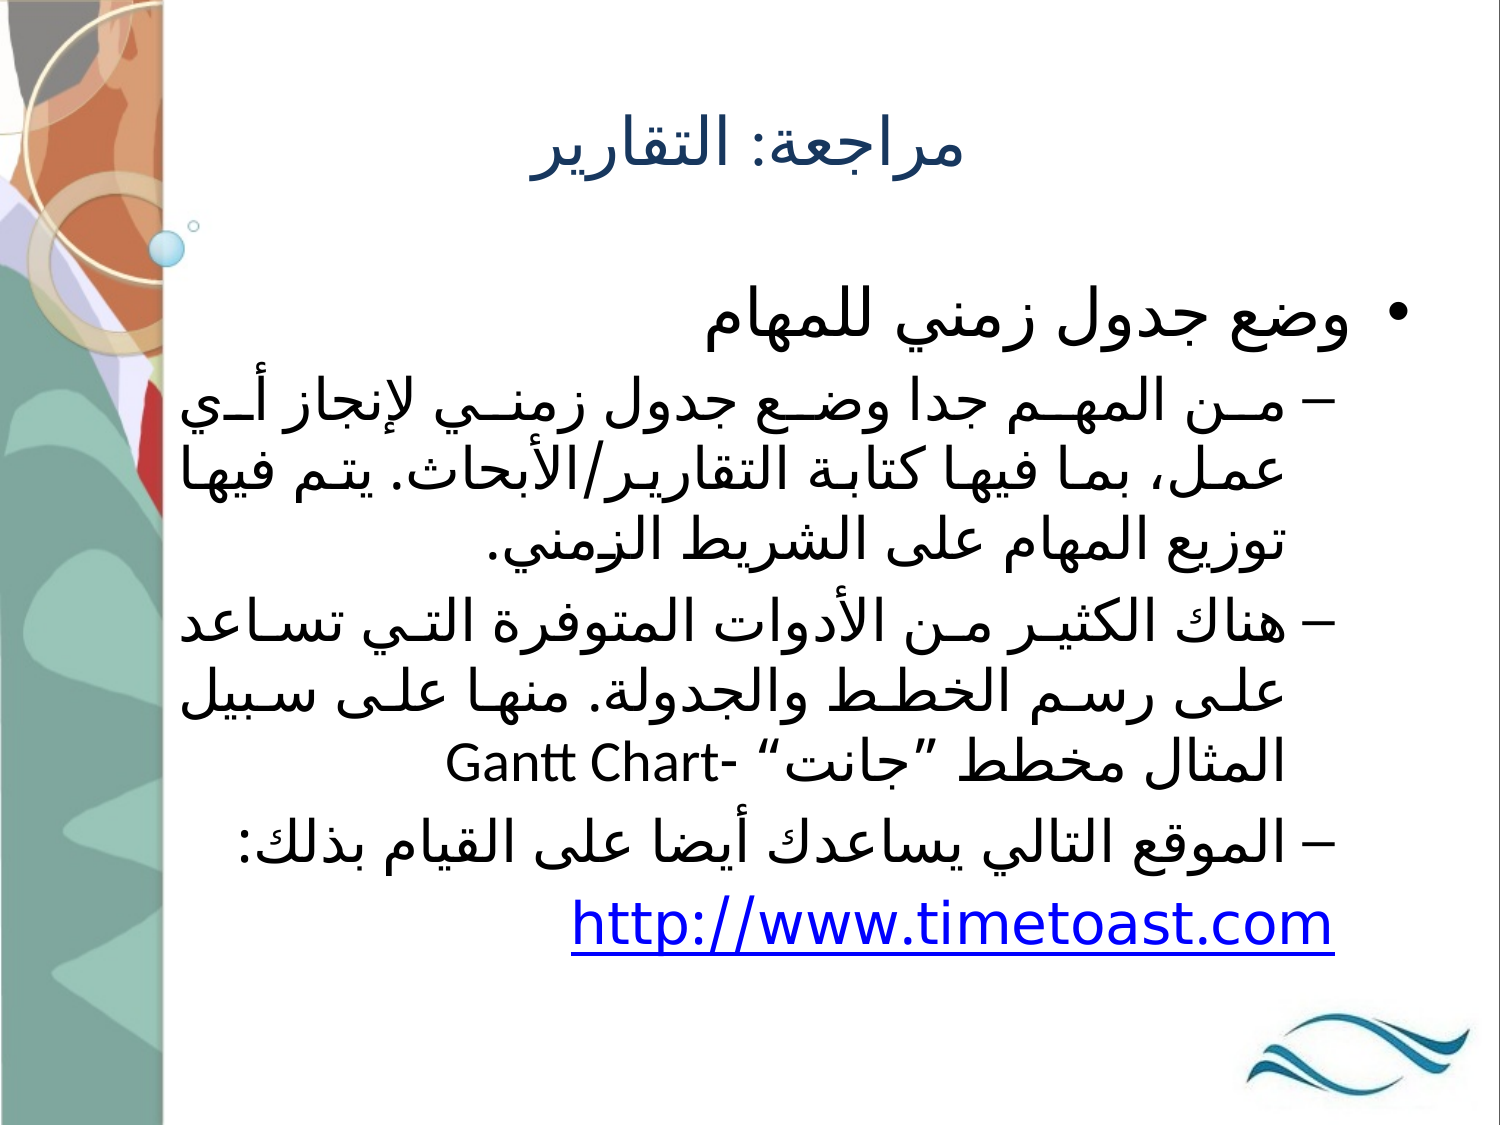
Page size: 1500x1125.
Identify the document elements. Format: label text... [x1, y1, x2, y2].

list وضع جدول زمني للمهام من المهم جدا وضع جدول زمني لإنجاز أي عمل، بما فيها كتابة التقارير/الأبحاث. يتم فيها توزيع المهام على الشريط الزمني. هناك الكثير من الأدوات المتوفرة التي تساعد على رسم الخطط والجدولة. منها على سبيل المثال مخطط ”جانت“ -Gantt Chart الموقع التالي يساعدك أيضا على القيام بذلك: http://www.timetoast.com [164, 262, 1425, 1005]
title مراجعة: التقارير [75, 45, 1425, 233]
picture [0, 0, 1500, 1125]
